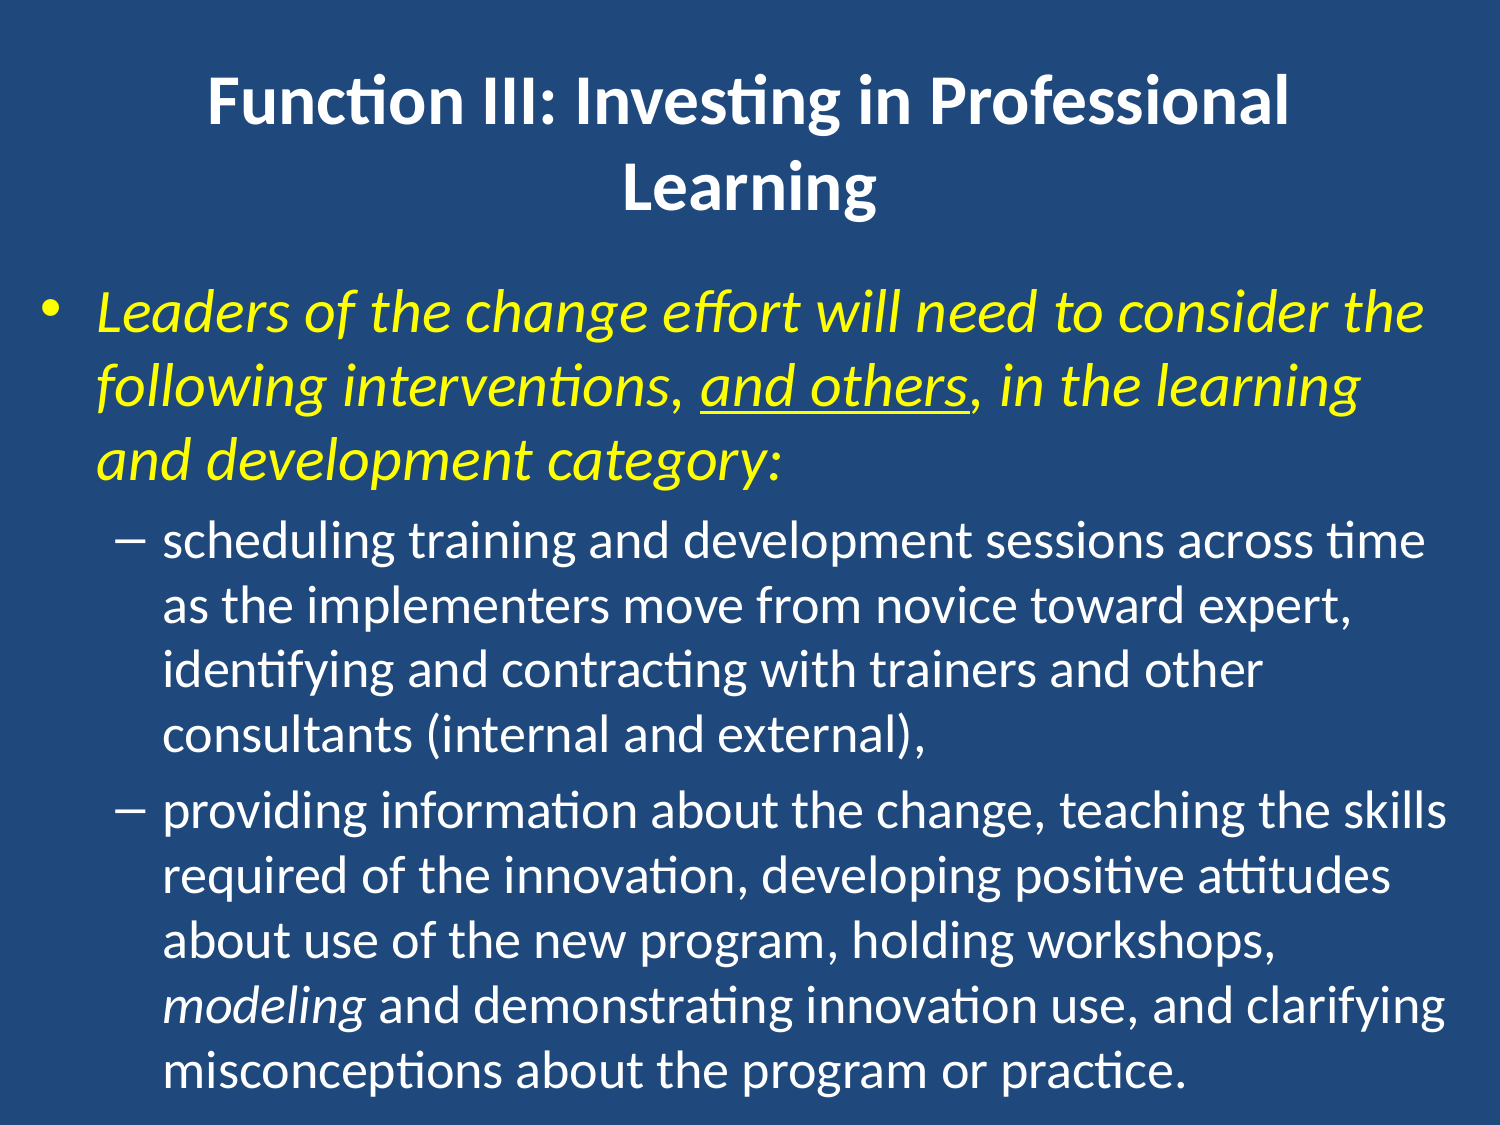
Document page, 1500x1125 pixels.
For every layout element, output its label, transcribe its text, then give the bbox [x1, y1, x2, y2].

title Function III: Investing in Professional Learning [75, 45, 1425, 233]
list Leaders of the change effort will need to consider the following interventions, and others, in the learning and development category: scheduling training and development sessions across time as the implementers move from novice toward expert, identifying and contracting with trainers and other consultants (internal and external), providing information about the change, teaching the skills required of the innovation, developing positive attitudes about use of the new program, holding workshops, modeling and demonstrating innovation use, and clarifying misconceptions about the program or practice. [24, 262, 1475, 1113]
